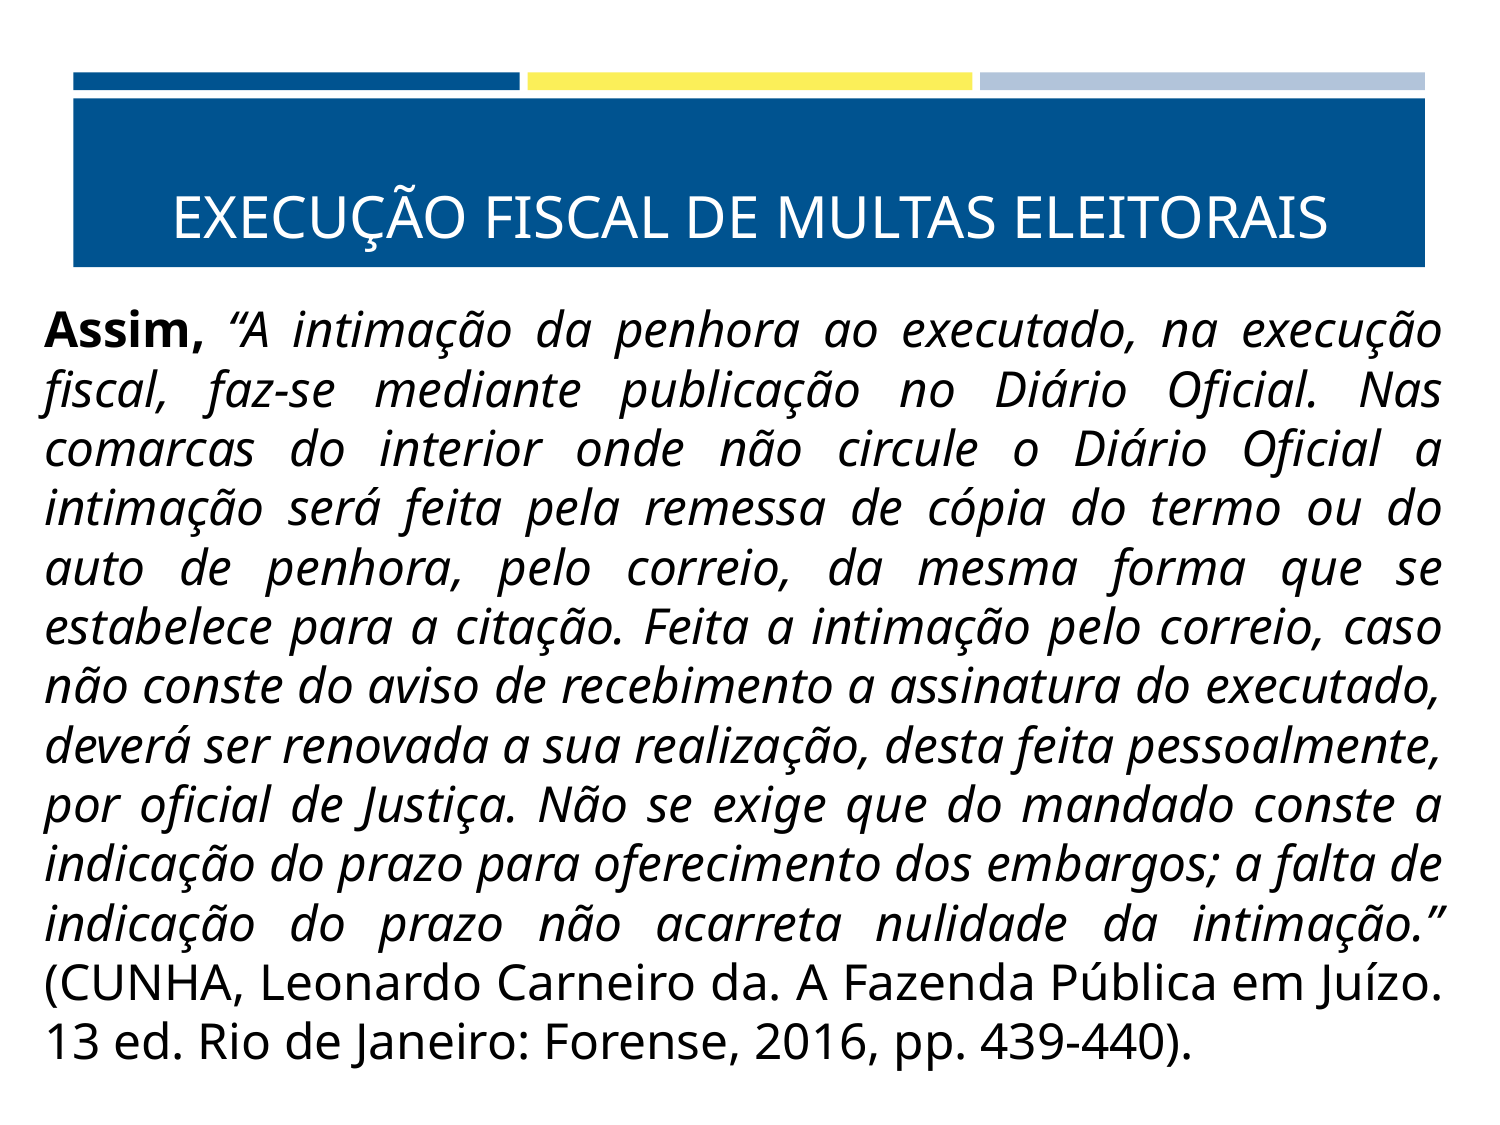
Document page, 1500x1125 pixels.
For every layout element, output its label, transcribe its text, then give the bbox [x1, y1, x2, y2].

list Assim, “A intimação da penhora ao executado, na execução fiscal, faz-se mediante publicação no Diário Oficial. Nas comarcas do interior onde não circule o Diário Oficial a intimação será feita pela remessa de cópia do termo ou do auto de penhora, pelo correio, da mesma forma que se estabelece para a citação. Feita a intimação pelo correio, caso não conste do aviso de recebimento a assinatura do executado, deverá ser renovada a sua realização, desta feita pessoalmente, por oficial de Justiça. Não se exige que do mandado conste a indicação do prazo para oferecimento dos embargos; a falta de indicação do prazo não acarreta nulidade da intimação.” (CUNHA, Leonardo Carneiro da. A Fazenda Pública em Juízo. 13 ed. Rio de Janeiro: Forense, 2016, pp. 439-440). [29, 290, 1459, 1094]
title EXECUÇÃO FISCAL DE MULTAS ELEITORAIS [95, 112, 1406, 259]
